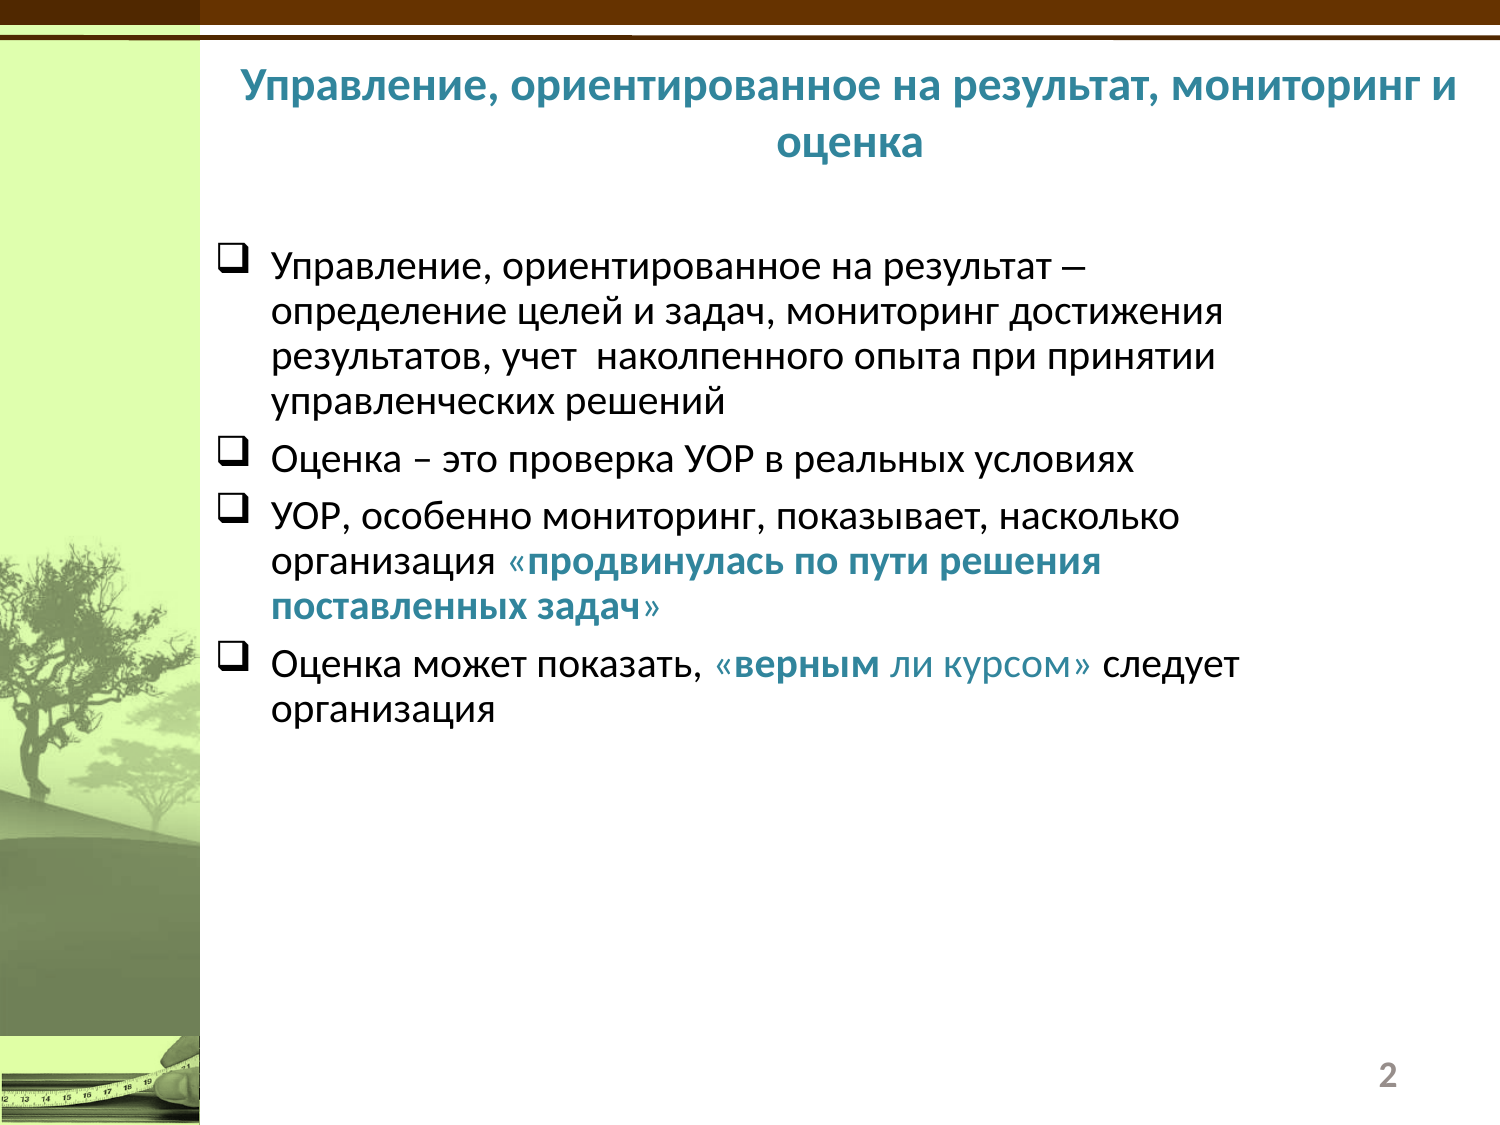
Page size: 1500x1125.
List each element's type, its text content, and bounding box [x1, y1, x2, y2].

text_box Управление, ориентированное на результат, мониторинг и оценка [200, 44, 1500, 175]
picture [0, 1036, 201, 1125]
text_box Управление, ориентированное на результат – определение целей и задач, мониторинг достижения результатов, учет наколпенного опыта при принятии управленческих решений Оценка – это проверка УОР в реальных условиях УОР, особенно мониторинг, показывает, насколько организация «продвинулась по пути решения поставленных задач» Оценка может показать, «верным ли курсом» следует организация [199, 236, 1325, 1037]
slide_number 2 [1074, 1042, 1413, 1103]
